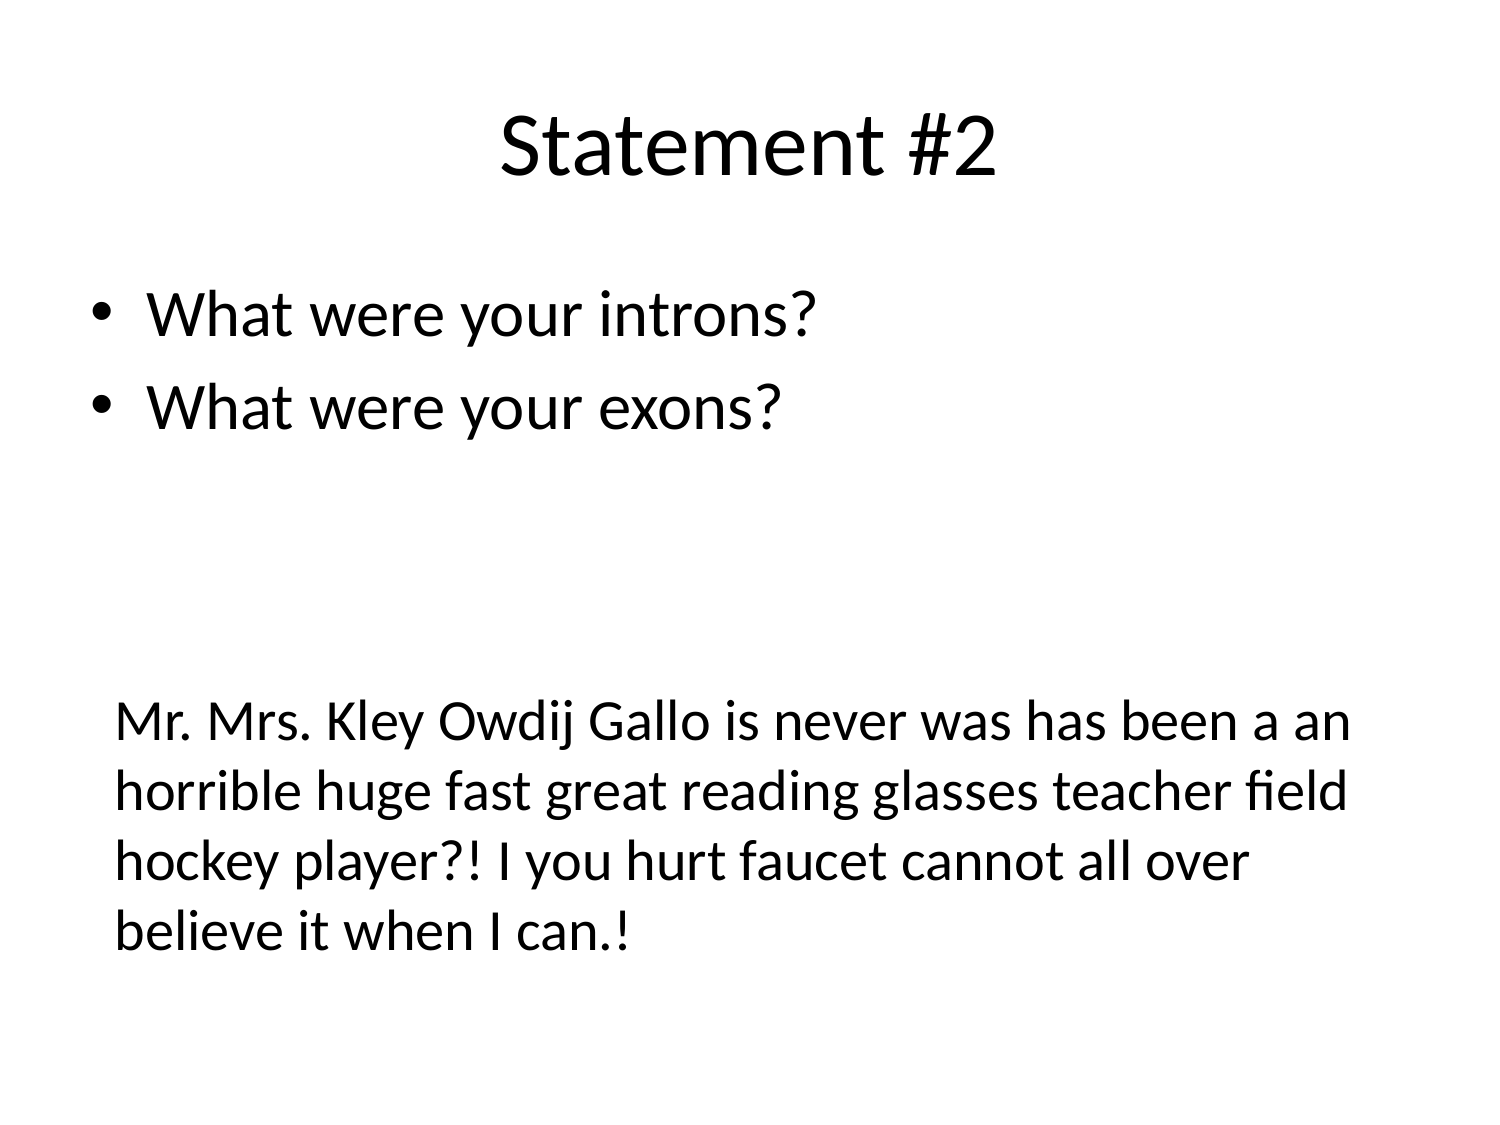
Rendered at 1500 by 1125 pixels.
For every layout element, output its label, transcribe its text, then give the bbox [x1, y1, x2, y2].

title Statement #2 [75, 45, 1425, 233]
text_box Mr. Mrs. Kley Owdij Gallo is never was has been a an horrible huge fast great reading glasses teacher field hockey player?! I you hurt faucet cannot all over believe it when I can.! [99, 674, 1413, 970]
list What were your introns? What were your exons? [75, 262, 1425, 500]
